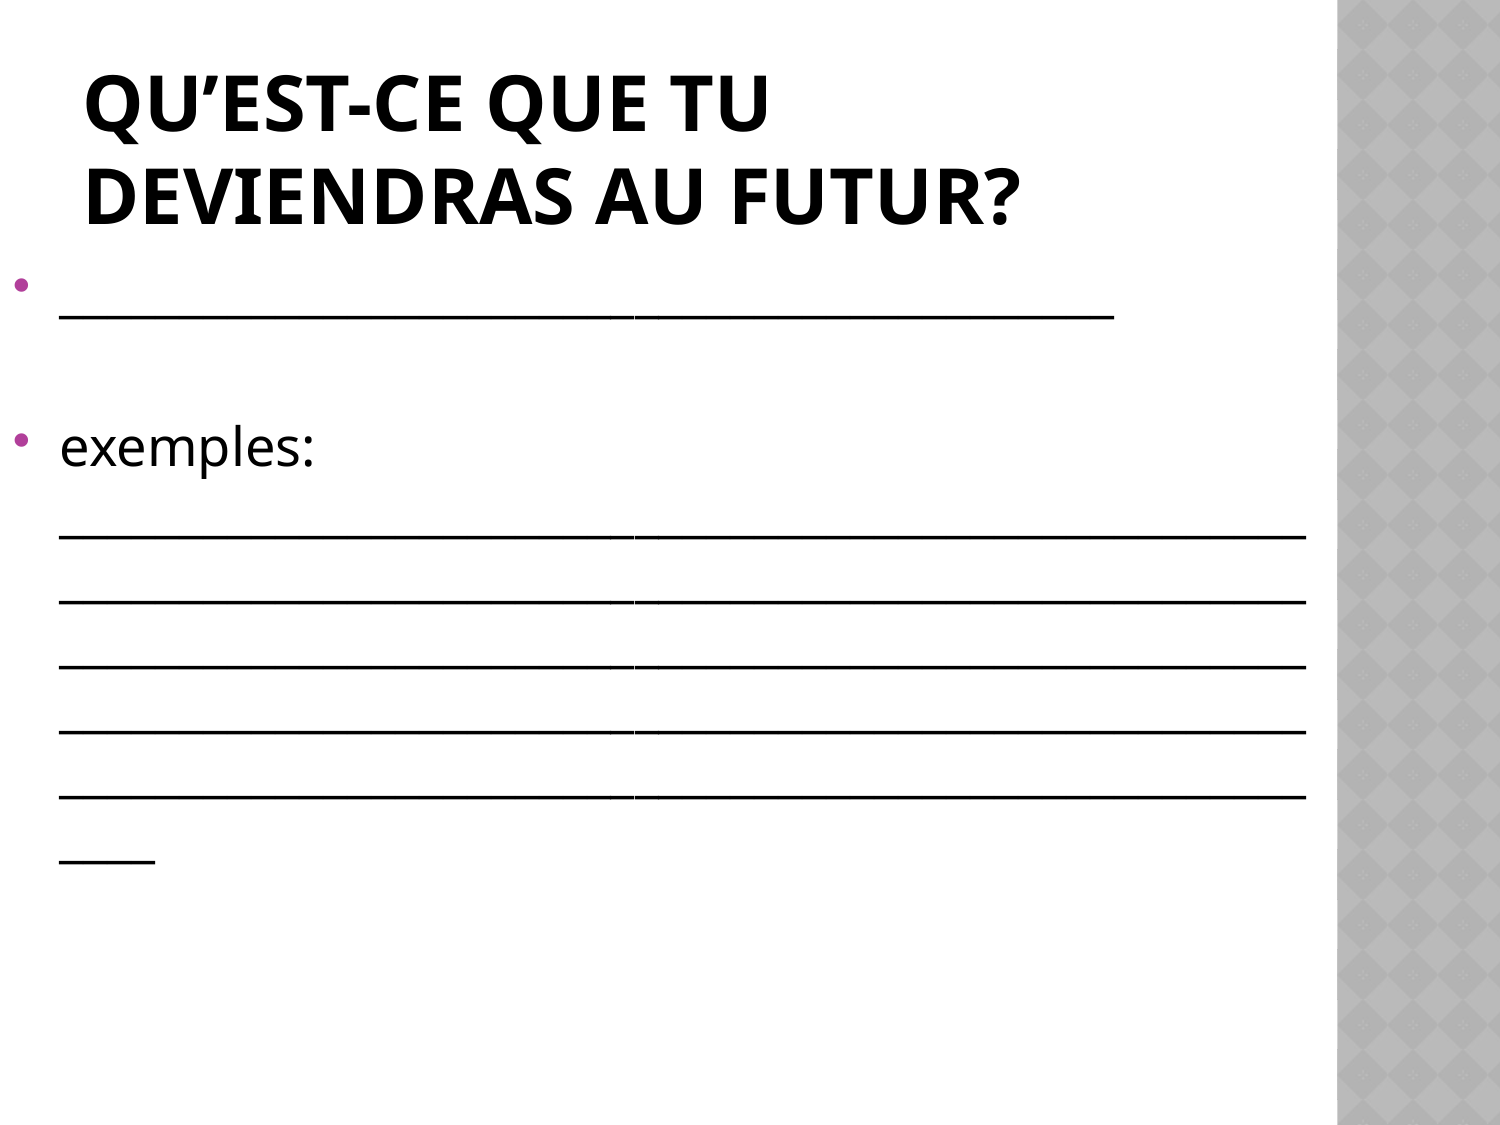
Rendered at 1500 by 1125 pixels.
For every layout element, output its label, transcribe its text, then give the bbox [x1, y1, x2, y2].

list ____________________________________________ exemples: ________________________________________________________________________________________________________________________________________________________________________________________________________________________________________________________________________ [0, 249, 1338, 1125]
title Qu’est-ce que tu deviendras au futur? [75, 52, 1263, 240]
